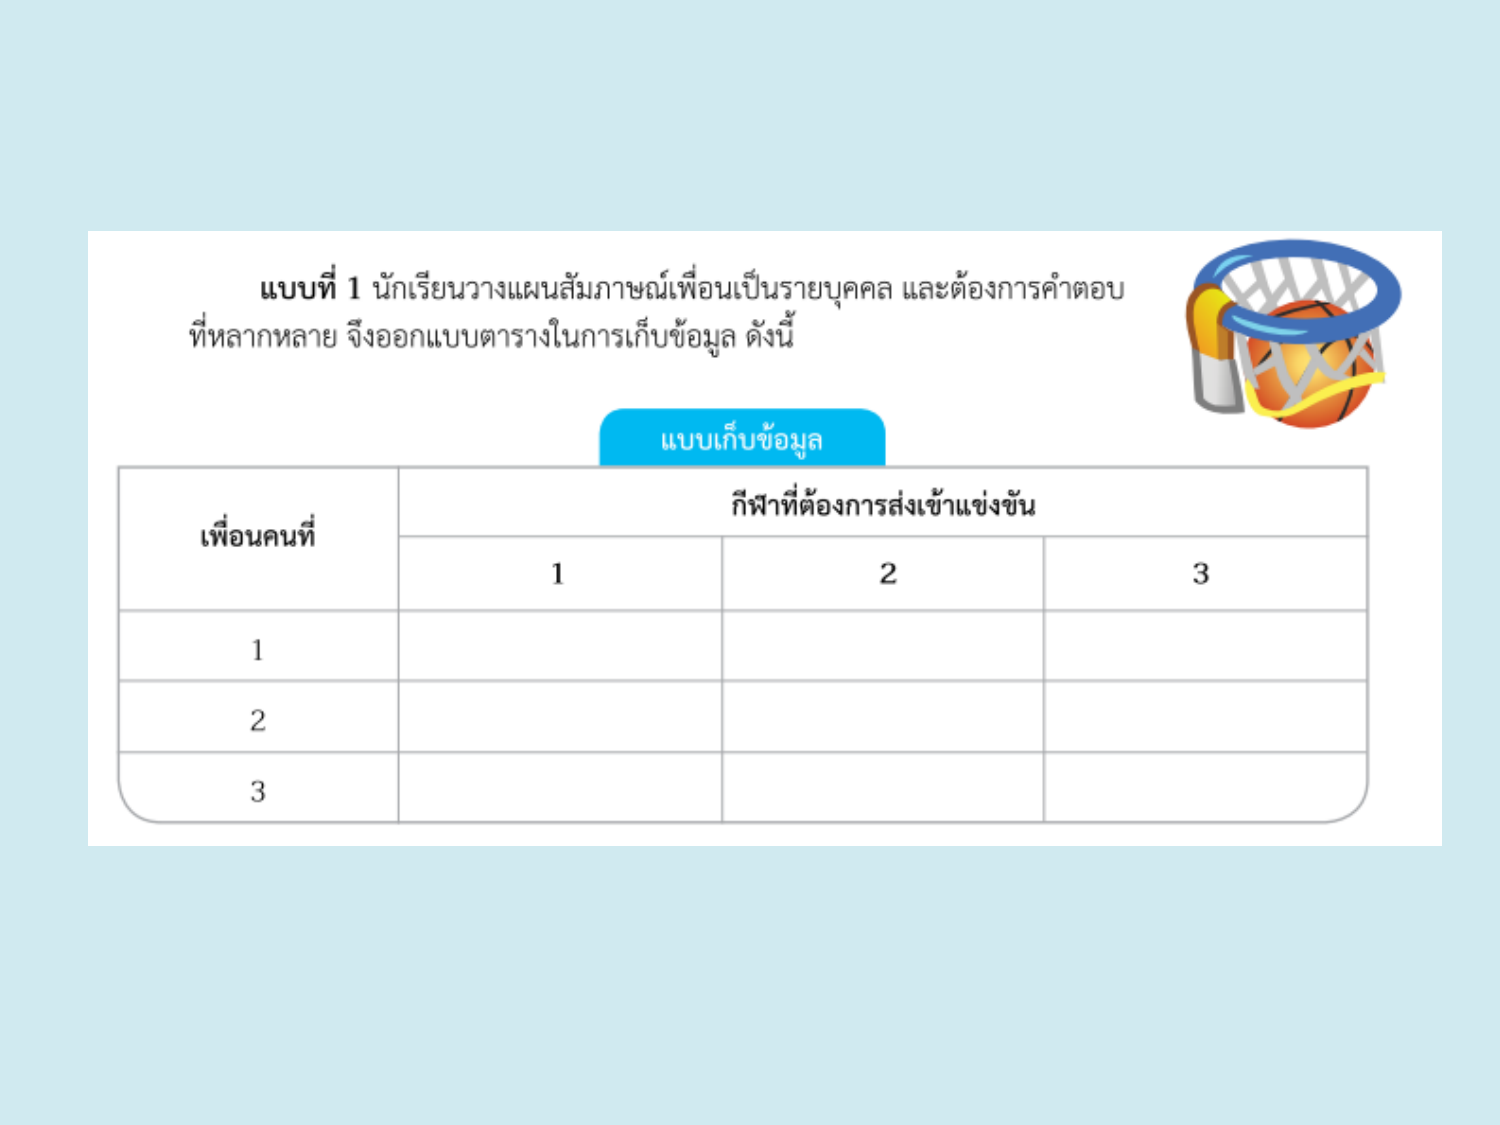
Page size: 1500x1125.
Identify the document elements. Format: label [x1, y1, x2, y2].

picture [88, 231, 1442, 847]
